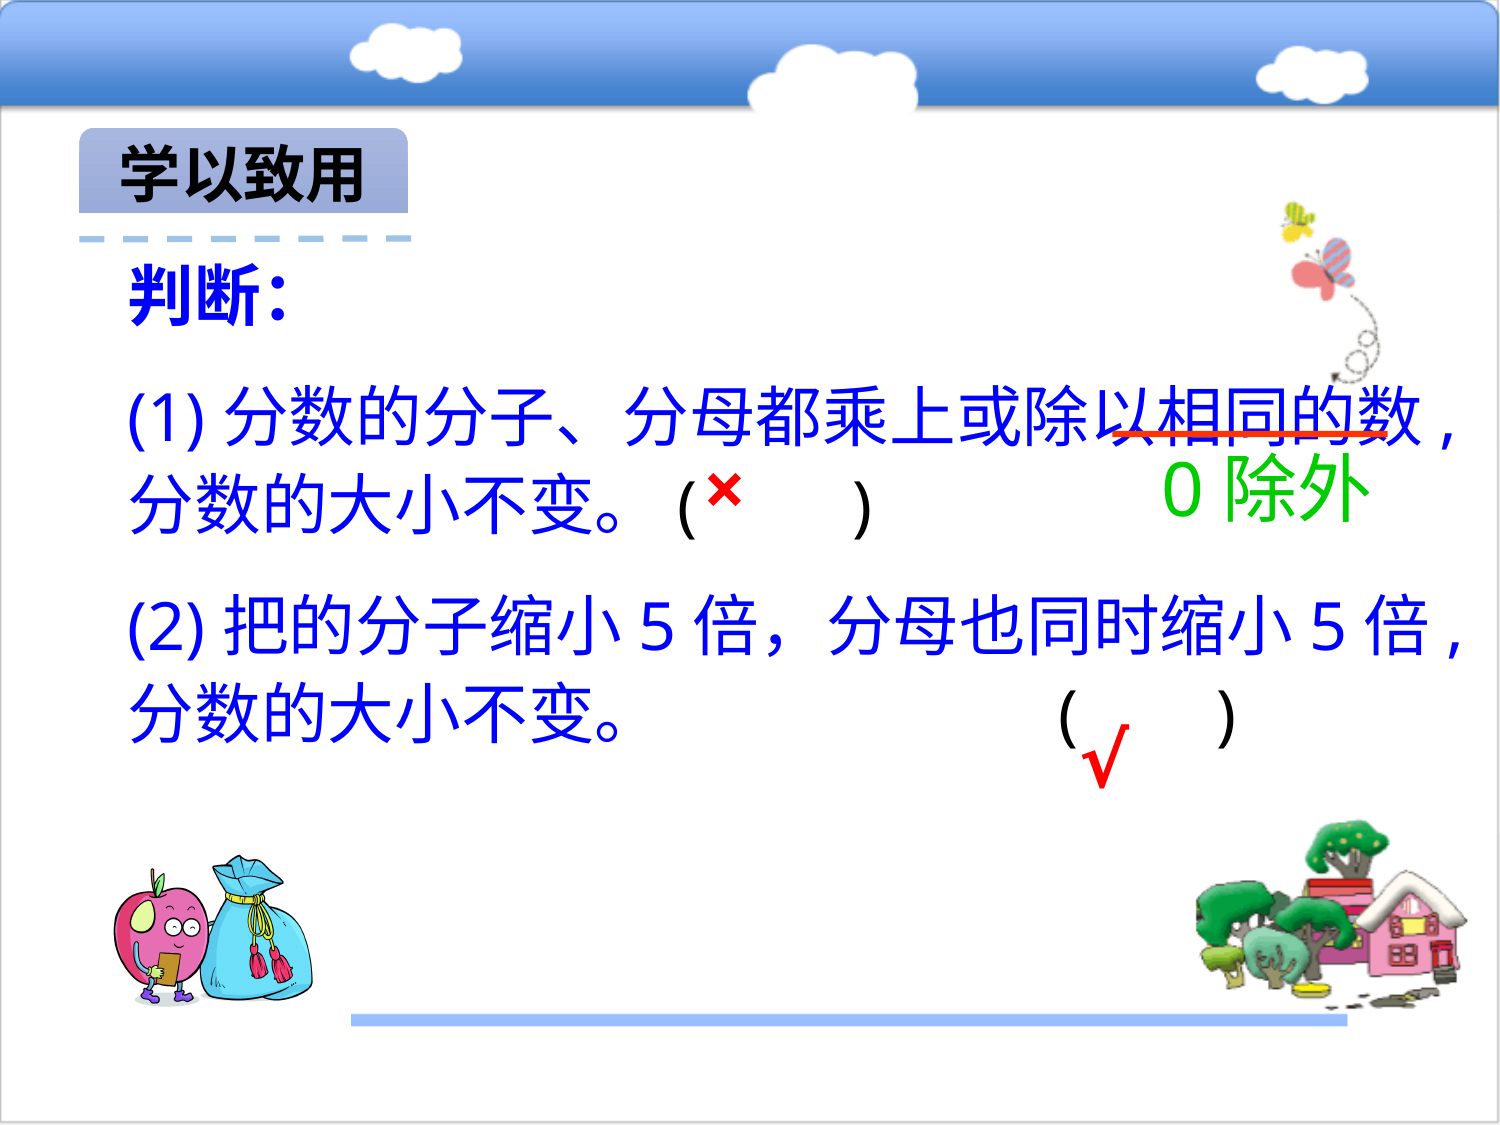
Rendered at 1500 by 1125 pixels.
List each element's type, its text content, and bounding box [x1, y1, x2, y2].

text_box √ [1065, 704, 1228, 810]
text_box 学以致用 [78, 127, 409, 214]
picture [0, 0, 1500, 1125]
text_box × [689, 433, 789, 539]
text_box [1112, 433, 1388, 540]
